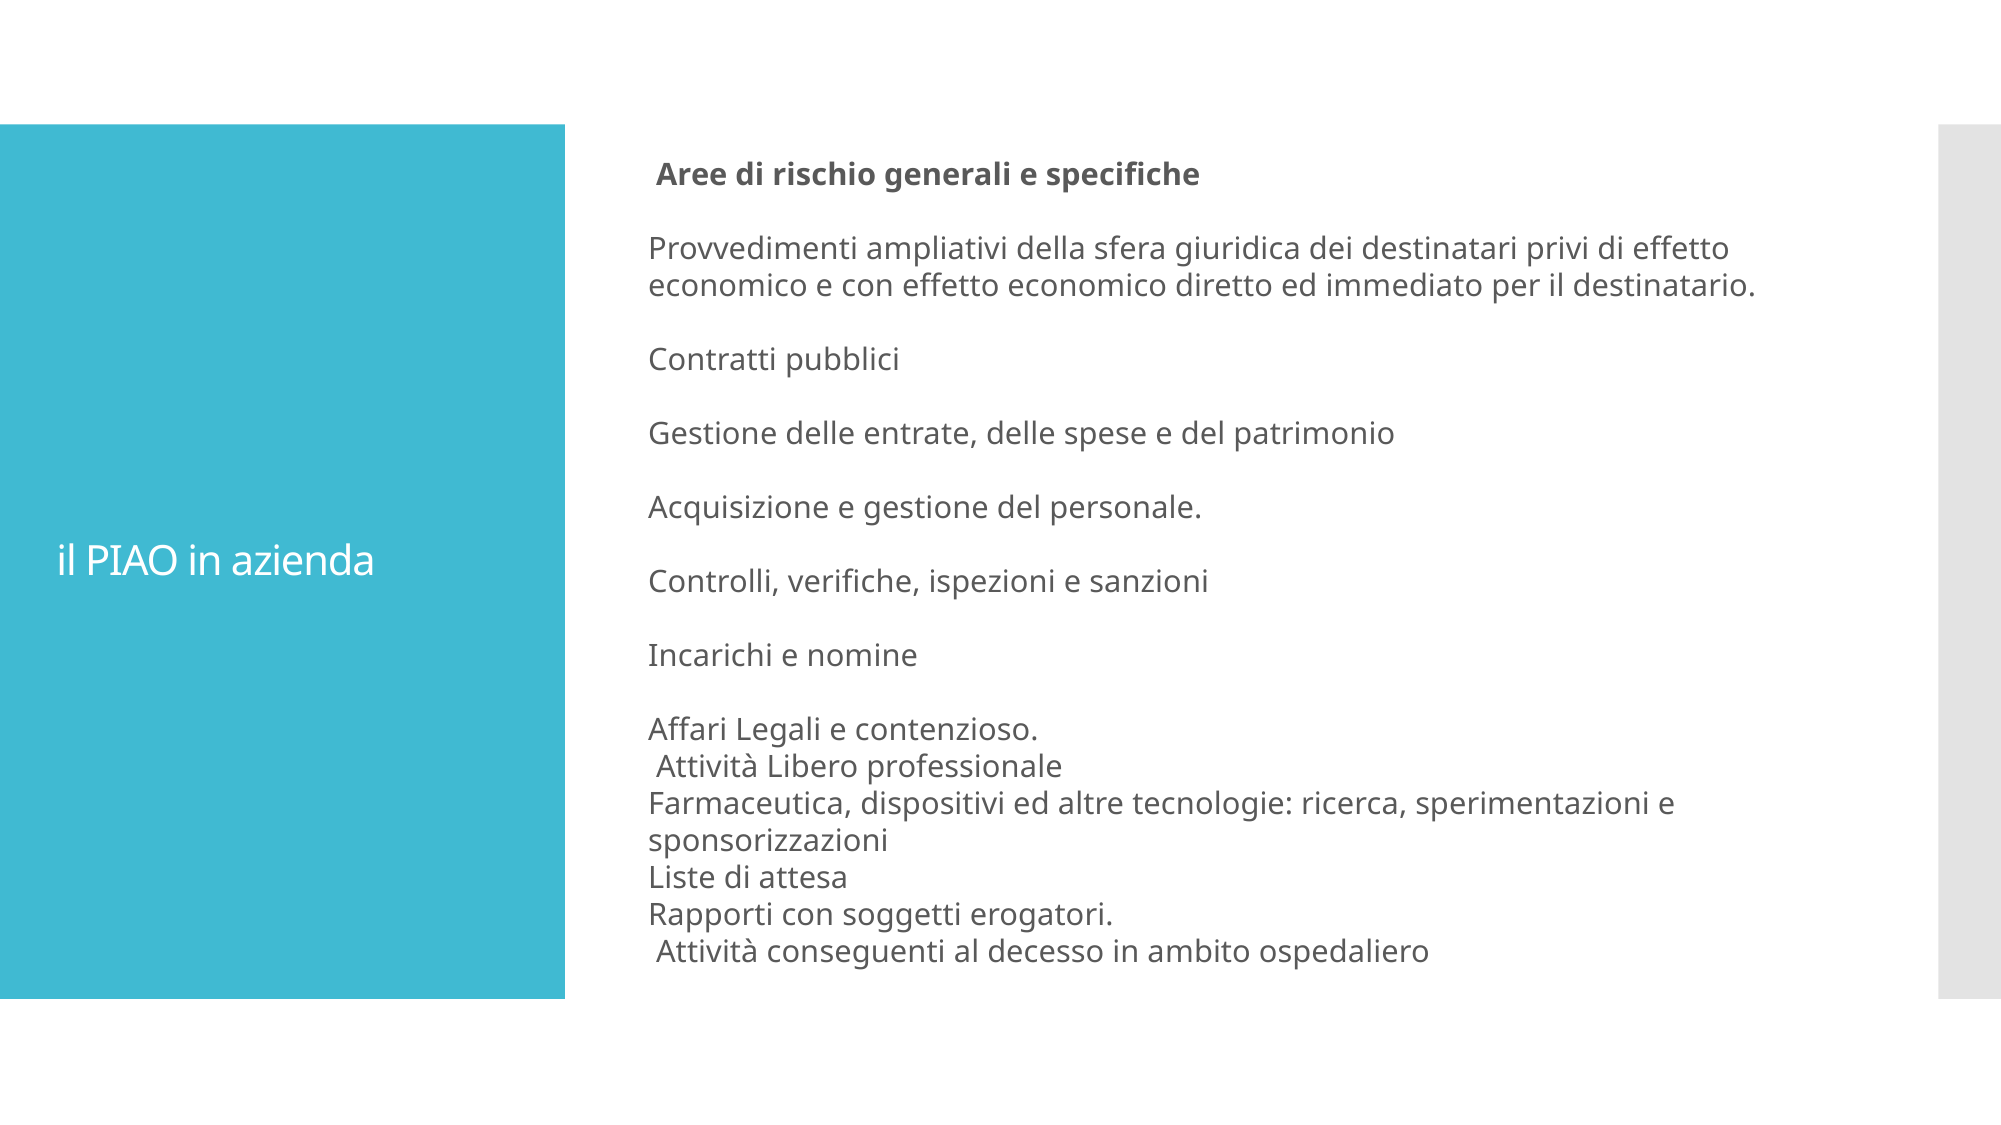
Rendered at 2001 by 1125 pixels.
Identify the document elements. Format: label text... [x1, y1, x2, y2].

list Aree di rischio generali e specifiche Provvedimenti ampliativi della sfera giuridica dei destinatari privi di effetto economico e con effetto economico diretto ed immediato per il destinatario. Contratti pubblici Gestione delle entrate, delle spese e del patrimonio Acquisizione e gestione del personale. Controlli, verifiche, ispezioni e sanzioni Incarichi e nomine Affari Legali e contenzioso. Attività Libero professionale Farmaceutica, dispositivi ed altre tecnologie: ricerca, sperimentazioni e sponsorizzazioni Liste di attesa Rapporti con soggetti erogatori. Attività conseguenti al decesso in ambito ospedaliero [632, 141, 1834, 982]
title il PIAO in azienda [41, 184, 525, 939]
